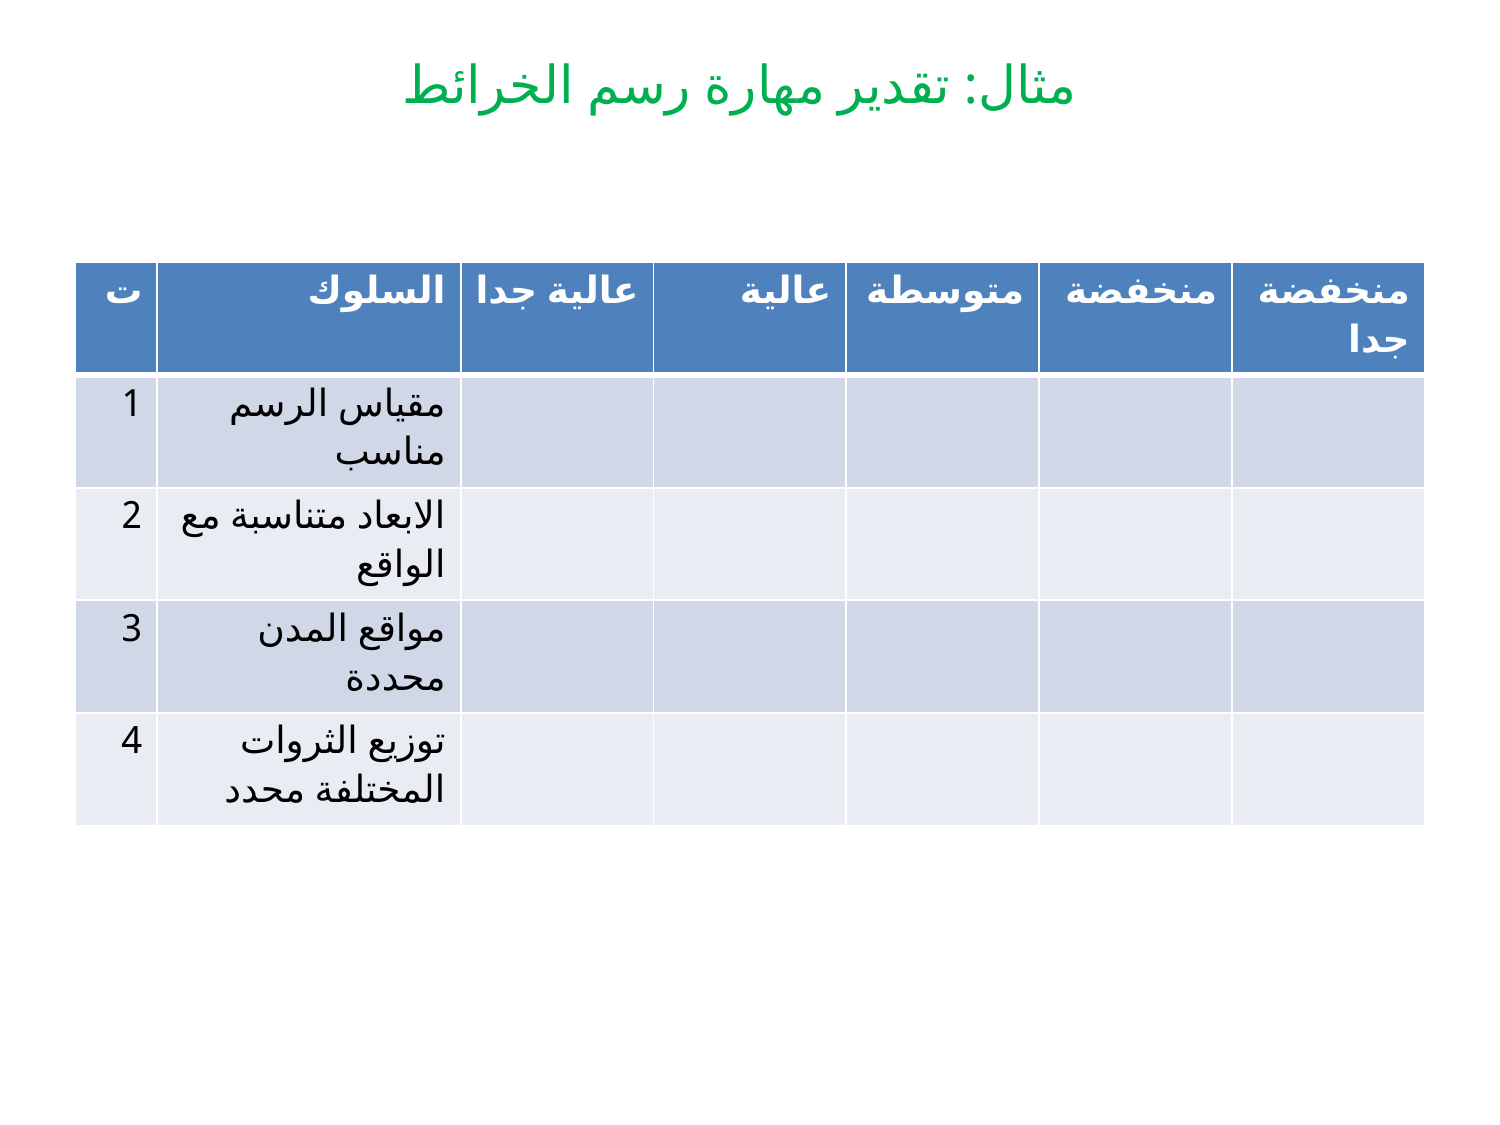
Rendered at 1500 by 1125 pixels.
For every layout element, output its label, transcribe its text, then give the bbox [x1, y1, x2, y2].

table_cell [1233, 714, 1424, 825]
table_cell [462, 714, 653, 825]
table_cell [1040, 489, 1231, 599]
table_header ت [76, 263, 156, 372]
table_cell [654, 378, 845, 487]
table_cell 3 [76, 601, 156, 712]
table_cell [462, 601, 653, 712]
table_cell [654, 601, 845, 712]
table_cell 2 [76, 489, 156, 599]
table_cell [1040, 601, 1231, 712]
table_cell [1233, 378, 1424, 487]
table_header منخفضة [1040, 263, 1231, 372]
table_cell [847, 601, 1038, 712]
table_cell الابعاد متناسبة مع الواقع [158, 489, 460, 599]
table_cell [1040, 714, 1231, 825]
table_header منخفضة جدا [1233, 263, 1424, 372]
table_cell [462, 378, 653, 487]
table_cell 4 [76, 714, 156, 825]
table_cell [654, 489, 845, 599]
table_cell [462, 489, 653, 599]
table_cell مقياس الرسم مناسب [158, 378, 460, 487]
table_header عالية جدا [462, 263, 653, 372]
table_cell [1040, 378, 1231, 487]
table_cell [1233, 601, 1424, 712]
table_cell توزيع الثروات المختلفة محدد [158, 714, 460, 825]
table_cell [654, 714, 845, 825]
table_cell [847, 378, 1038, 487]
table_header متوسطة [847, 263, 1038, 372]
table_cell [847, 714, 1038, 825]
table_cell 1 [76, 378, 156, 487]
table_header عالية [654, 263, 845, 372]
table_header السلوك [158, 263, 460, 372]
title مثال: تقدير مهارة رسم الخرائط [64, 42, 1415, 185]
table_cell [1233, 489, 1424, 599]
table_cell [847, 489, 1038, 599]
table_cell مواقع المدن محددة [158, 601, 460, 712]
